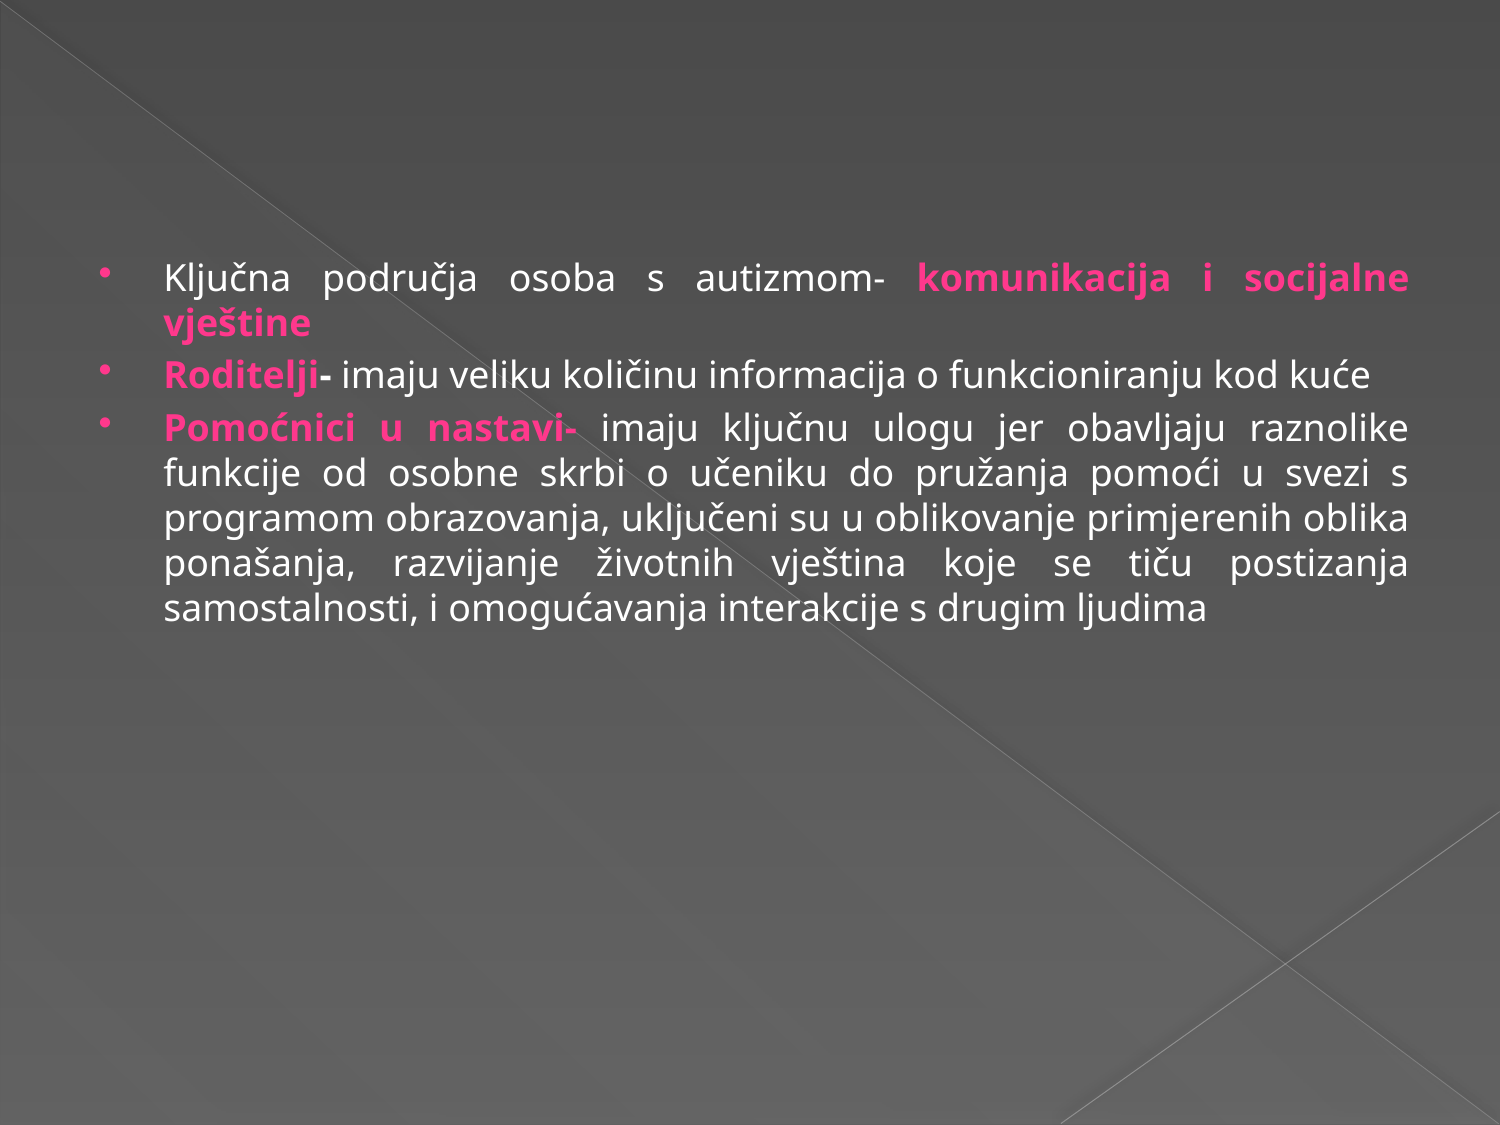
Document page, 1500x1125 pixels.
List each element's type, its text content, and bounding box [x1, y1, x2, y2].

list Ključna područja osoba s autizmom- komunikacija i socijalne vještine Roditelji- imaju veliku količinu informacija o funkcioniranju kod kuće Pomoćnici u nastavi- imaju ključnu ulogu jer obavljaju raznolike funkcije od osobne skrbi o učeniku do pružanja pomoći u svezi s programom obrazovanja, uključeni su u oblikovanje primjerenih oblika ponašanja, razvijanje životnih vještina koje se tiču postizanja samostalnosti, i omogućavanja interakcije s drugim ljudima [75, 246, 1425, 1059]
